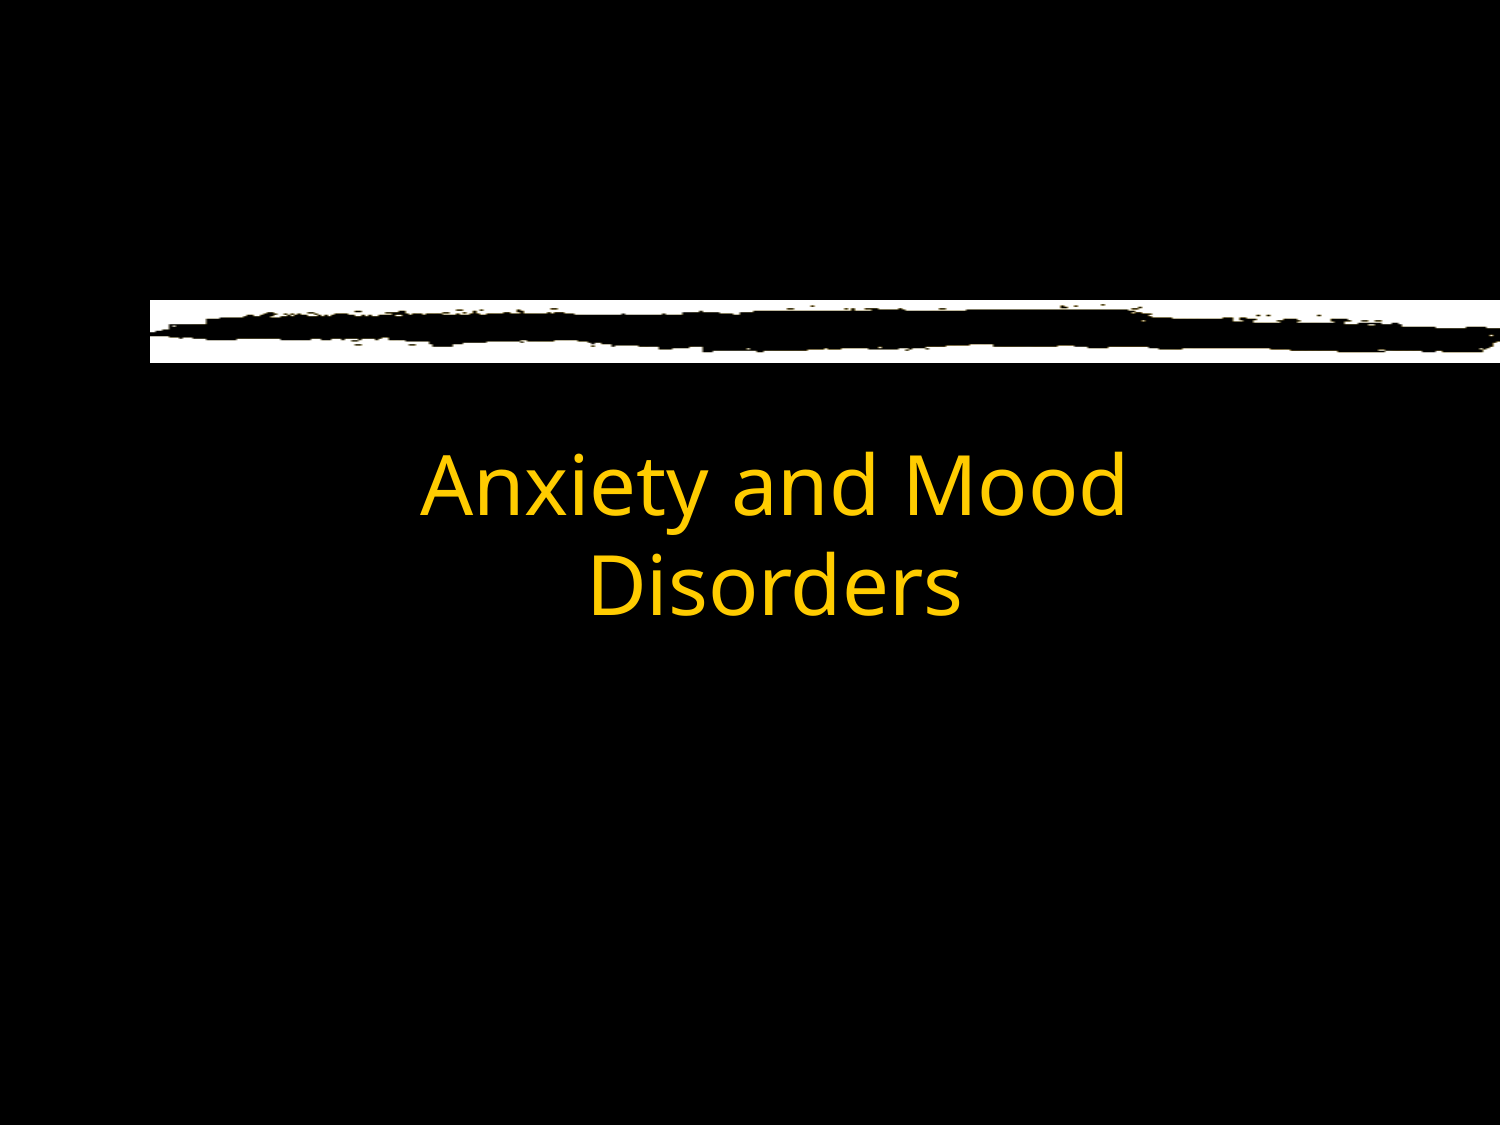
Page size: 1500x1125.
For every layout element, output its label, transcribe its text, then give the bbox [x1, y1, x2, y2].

subtitle Anxiety and Mood Disorders [249, 424, 1301, 716]
